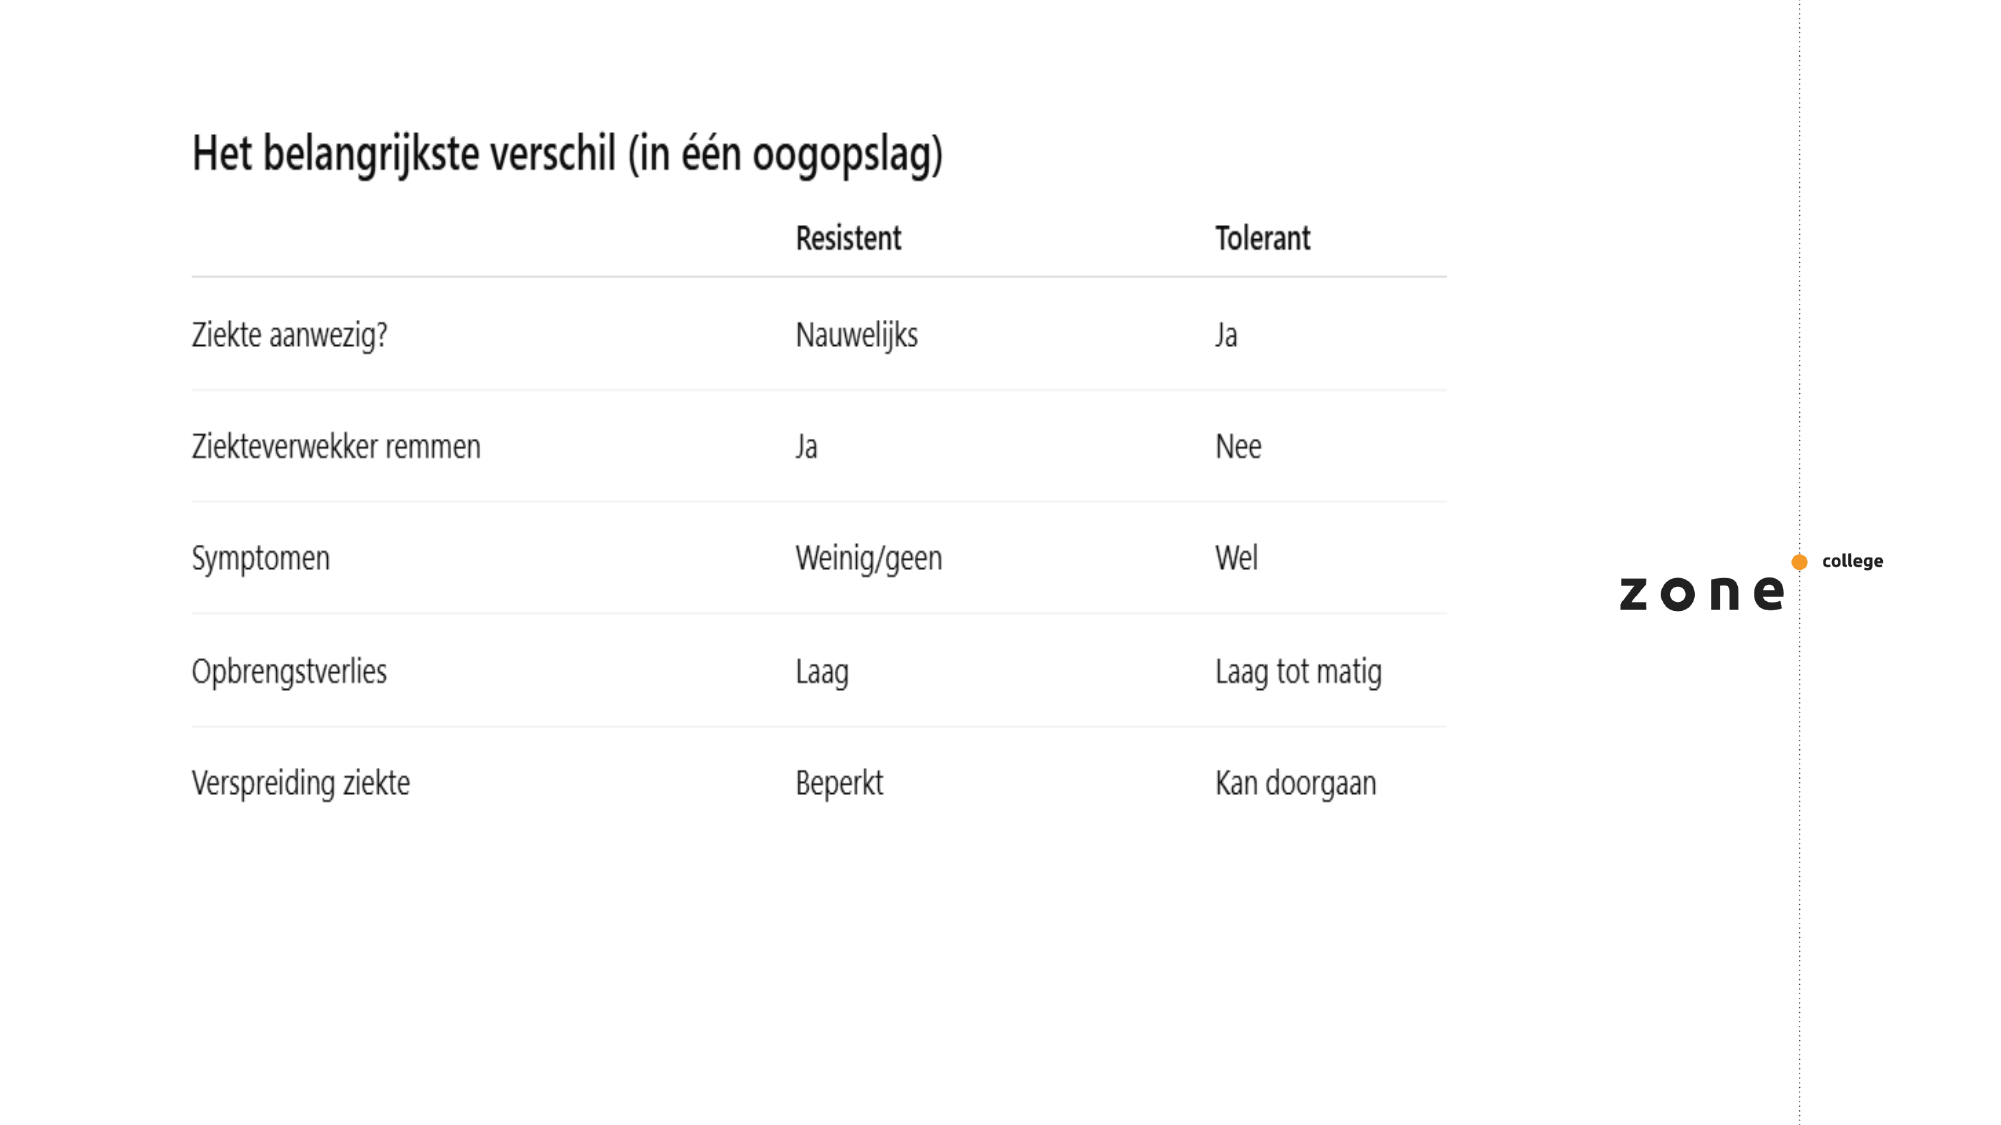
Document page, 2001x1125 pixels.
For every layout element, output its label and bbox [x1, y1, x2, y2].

picture [1596, 0, 2001, 1125]
list [152, 81, 1447, 886]
